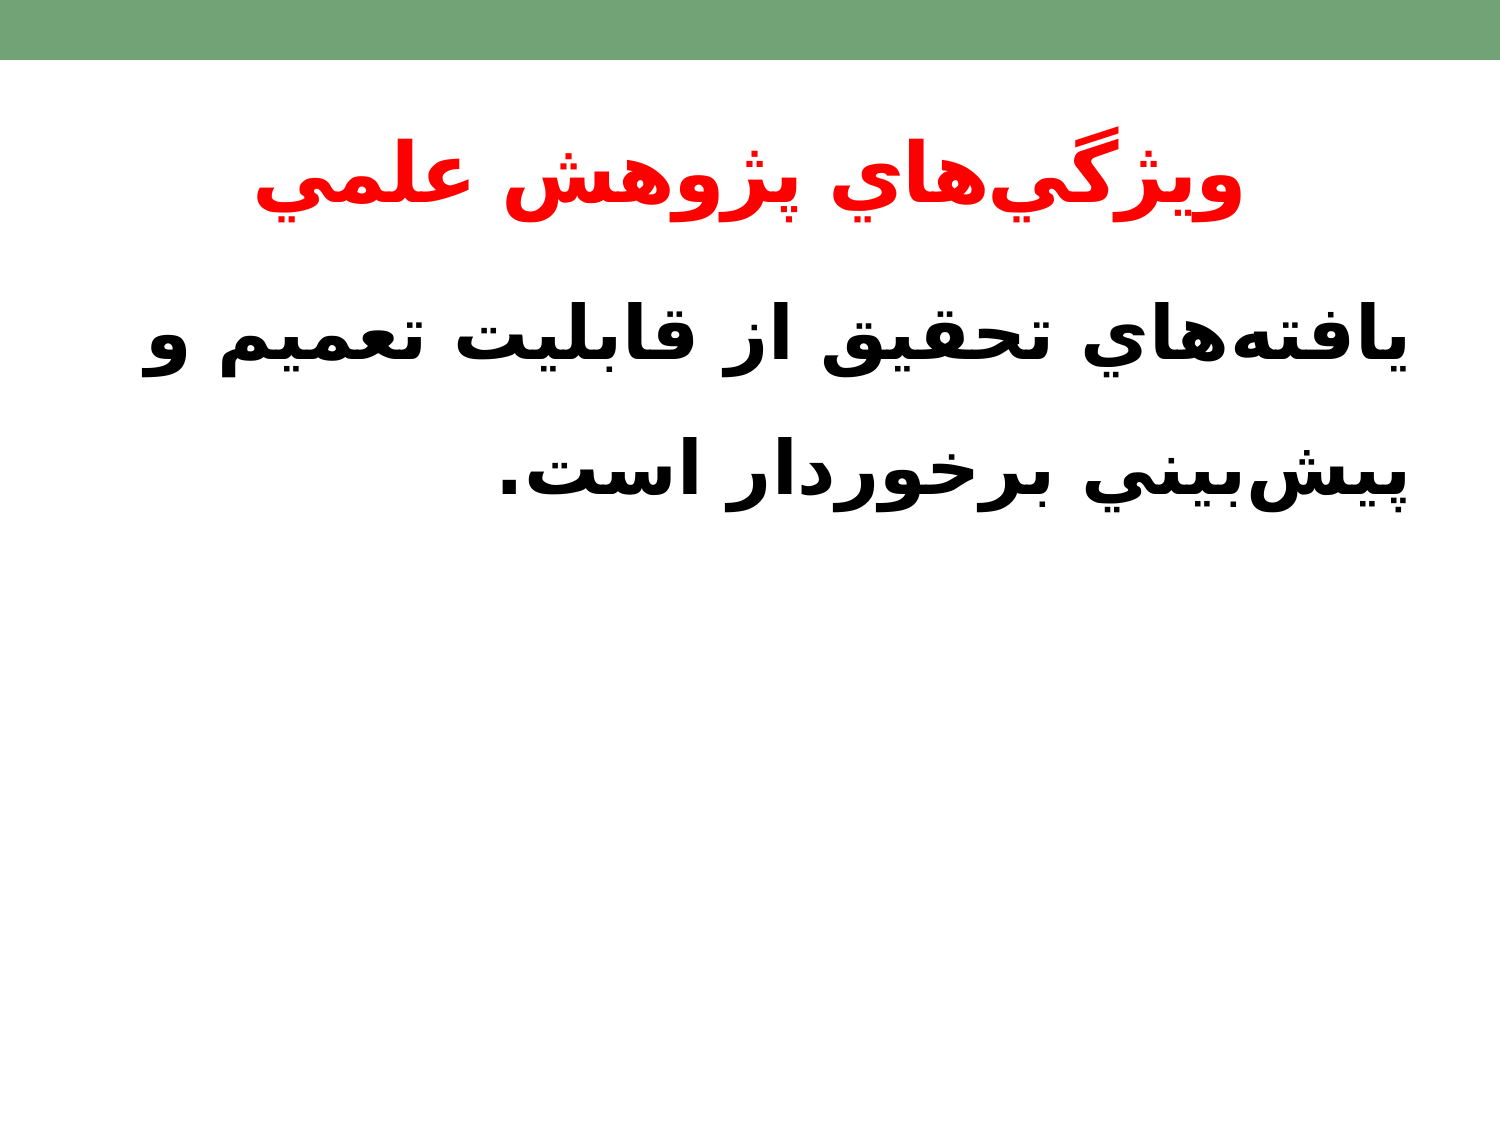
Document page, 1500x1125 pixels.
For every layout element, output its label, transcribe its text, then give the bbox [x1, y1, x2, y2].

title ويژگي‌هاي پژوهش علمي [75, 87, 1425, 231]
list يافته‌هاي تحقيق از قابليت تعميم و پيش‌بيني برخوردار است. [41, 231, 1427, 1059]
